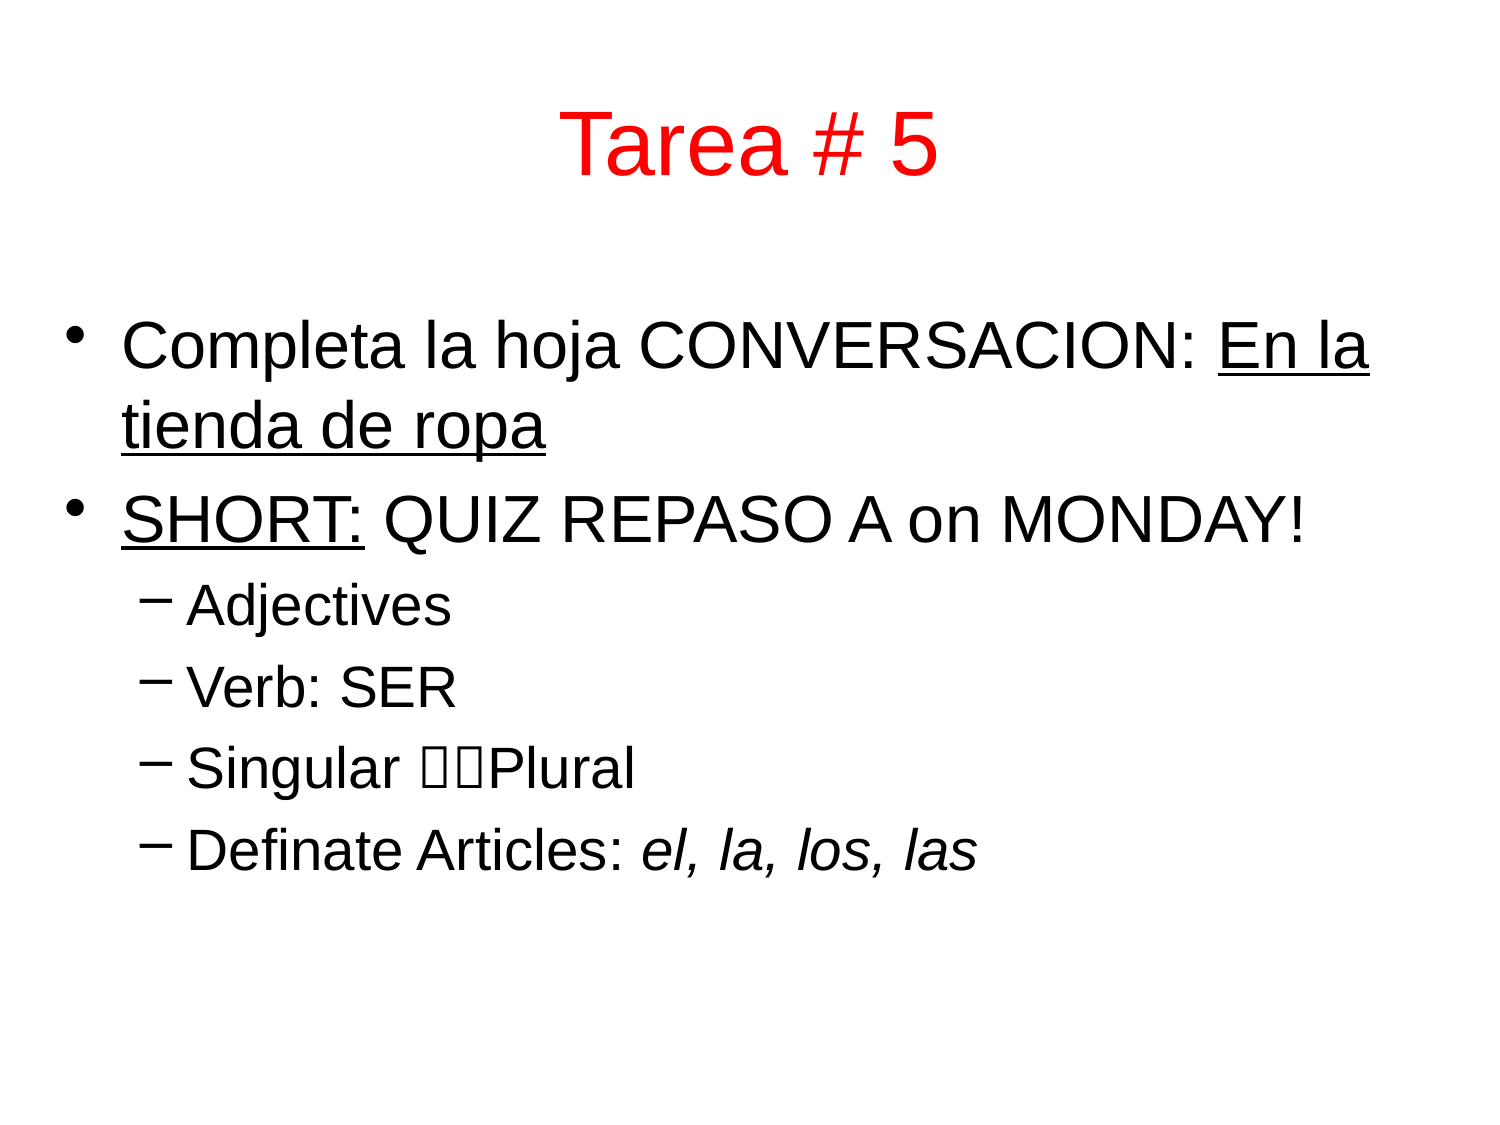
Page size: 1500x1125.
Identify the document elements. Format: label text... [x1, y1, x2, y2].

text_box Completa la hoja CONVERSACION: En la tienda de ropa SHORT: QUIZ REPASO A on MONDAY! Adjectives Verb: SER Singular Plural Definate Articles: el, la, los, las [50, 294, 1450, 1038]
title Tarea # 5 [75, 45, 1425, 233]
